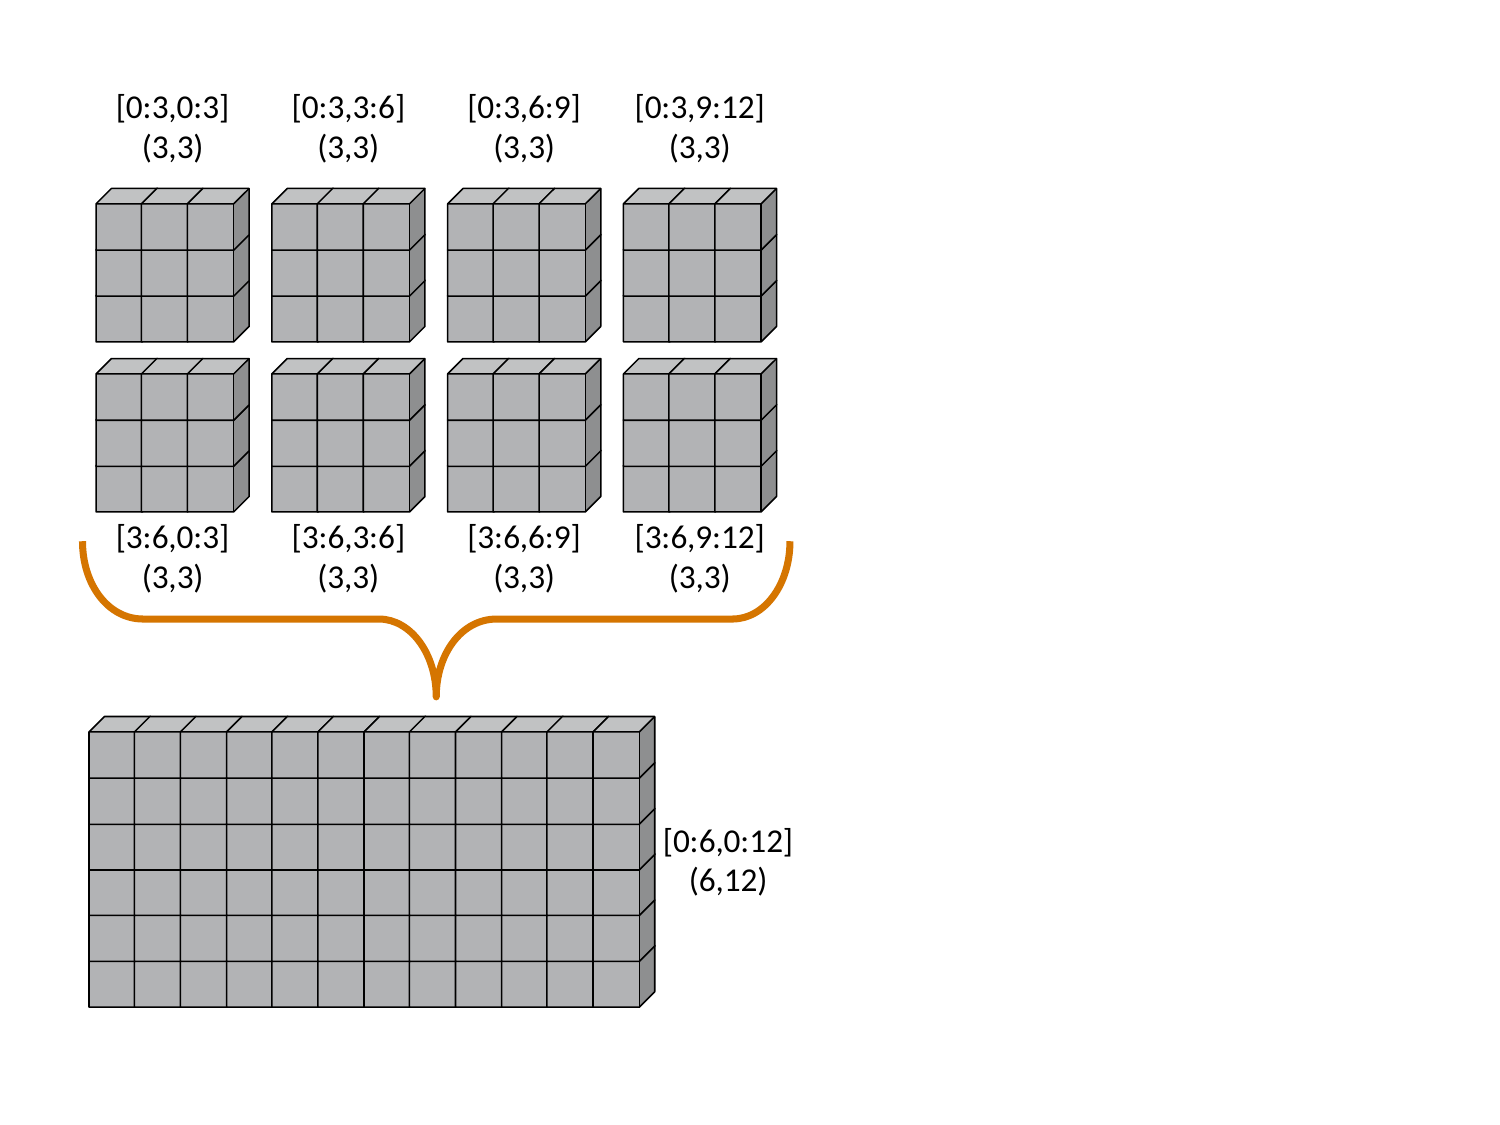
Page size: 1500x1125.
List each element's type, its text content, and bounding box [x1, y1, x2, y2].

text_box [95, 188, 777, 343]
text_box [3:6,0:3] (3,3) [73, 507, 249, 603]
text_box [3:6,6:9] (3,3) [425, 519, 589, 603]
text_box [0:6,0:12] (6,12) [659, 811, 839, 906]
text_box [3:6,3:6] (3,3) [249, 519, 425, 603]
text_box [95, 358, 777, 513]
text_box [105, 603, 768, 697]
text_box [0:3,0:3] (3,3) [73, 77, 249, 173]
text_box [88, 716, 655, 1008]
text_box [0:3,3:6] (3,3) [249, 77, 425, 173]
text_box [0:3,9:12] (3,3) [589, 77, 811, 173]
text_box [0:3,6:9] (3,3) [425, 77, 589, 173]
text_box [3:6,9:12] (3,3) [589, 507, 811, 603]
